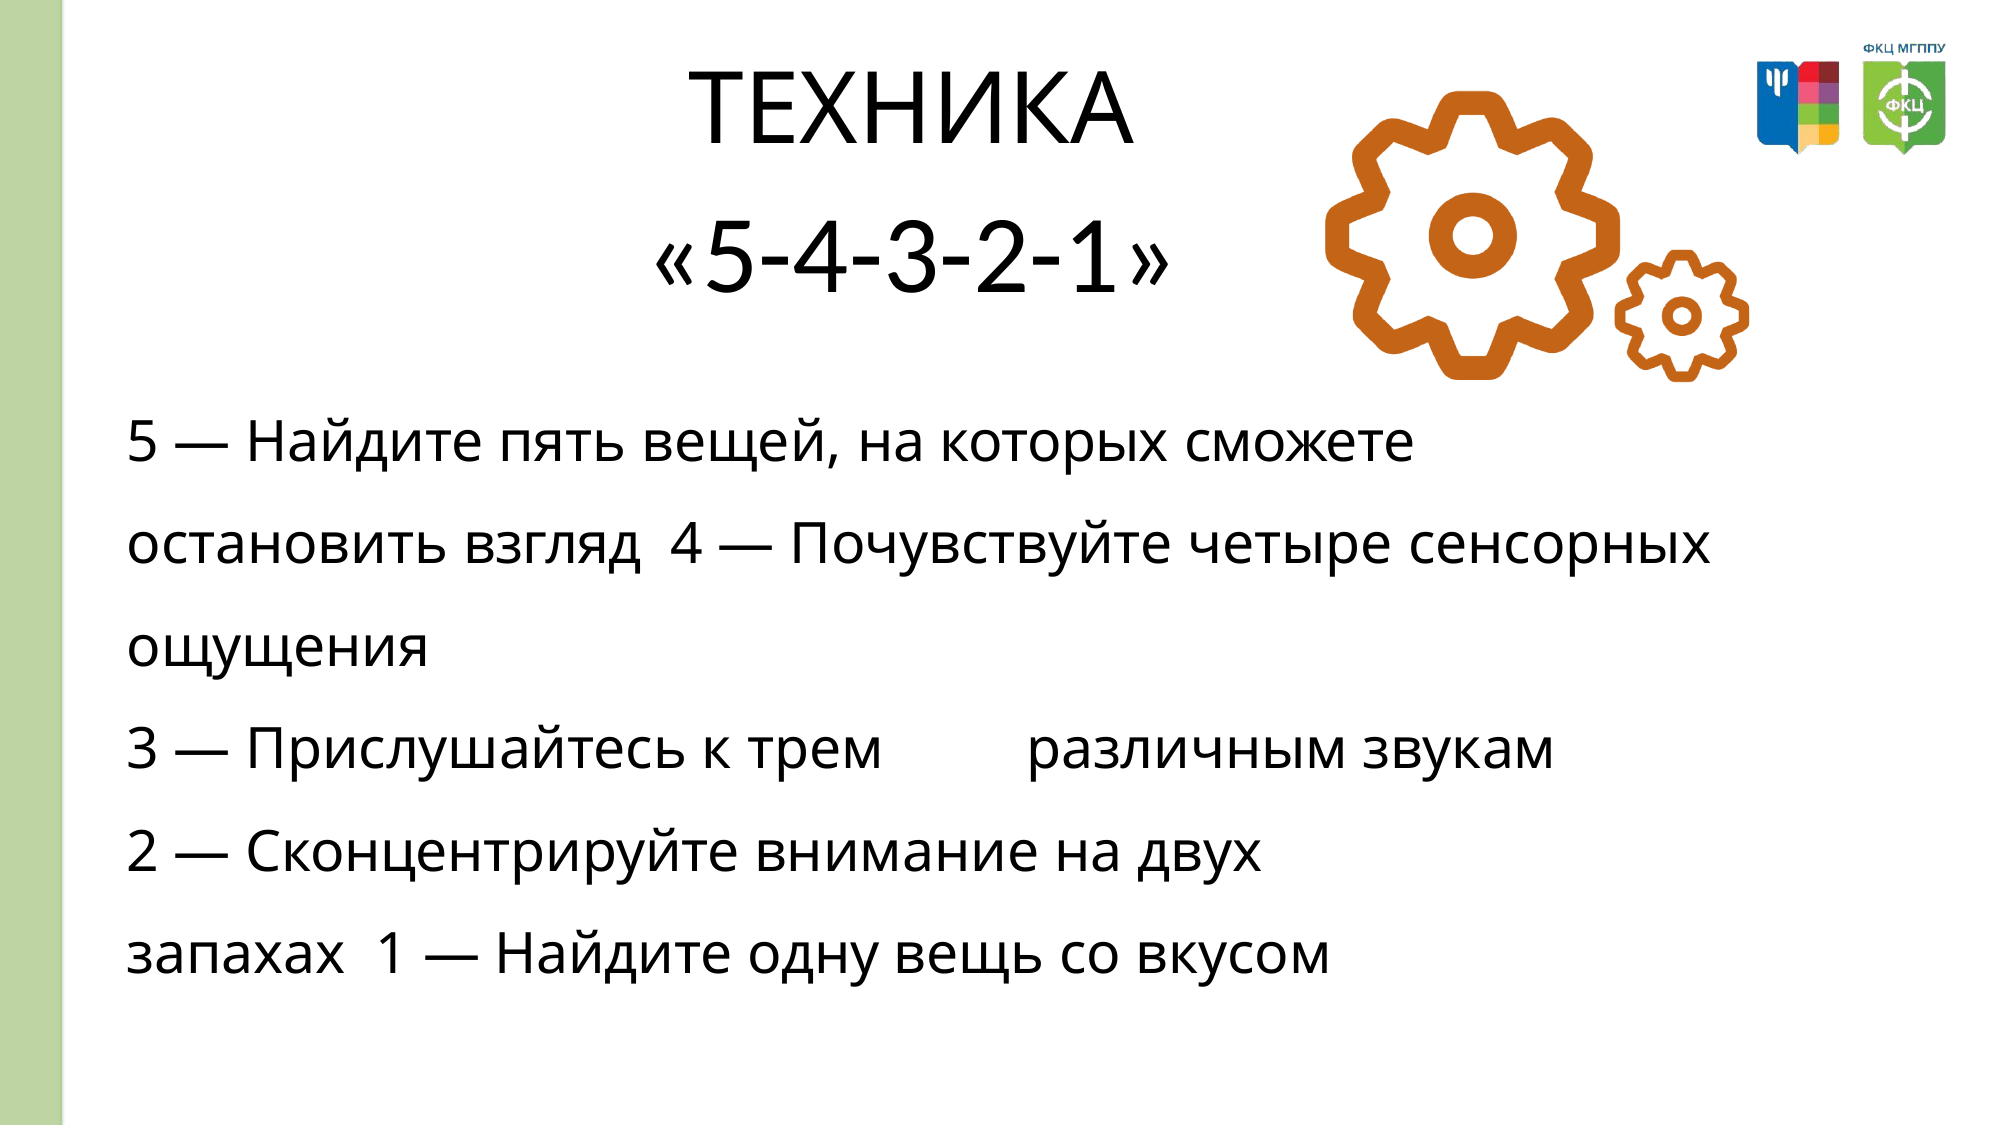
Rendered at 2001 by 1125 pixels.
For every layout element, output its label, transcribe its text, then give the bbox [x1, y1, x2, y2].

picture [1307, 23, 1946, 466]
text_box 5 — Найдите пять вещей, на которых сможете остановить взгляд 4 — Почувствуйте четыре сенсорных ощущения 3 — Прислушайтесь к трем различным звукам 2 — Сконцентрируйте внимание на двух запахах 1 — Найдите одну вещь со вкусом [125, 368, 1735, 986]
title ТЕХНИКА «5-4-3-2-1» [639, 25, 1193, 316]
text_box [0, 0, 66, 1125]
